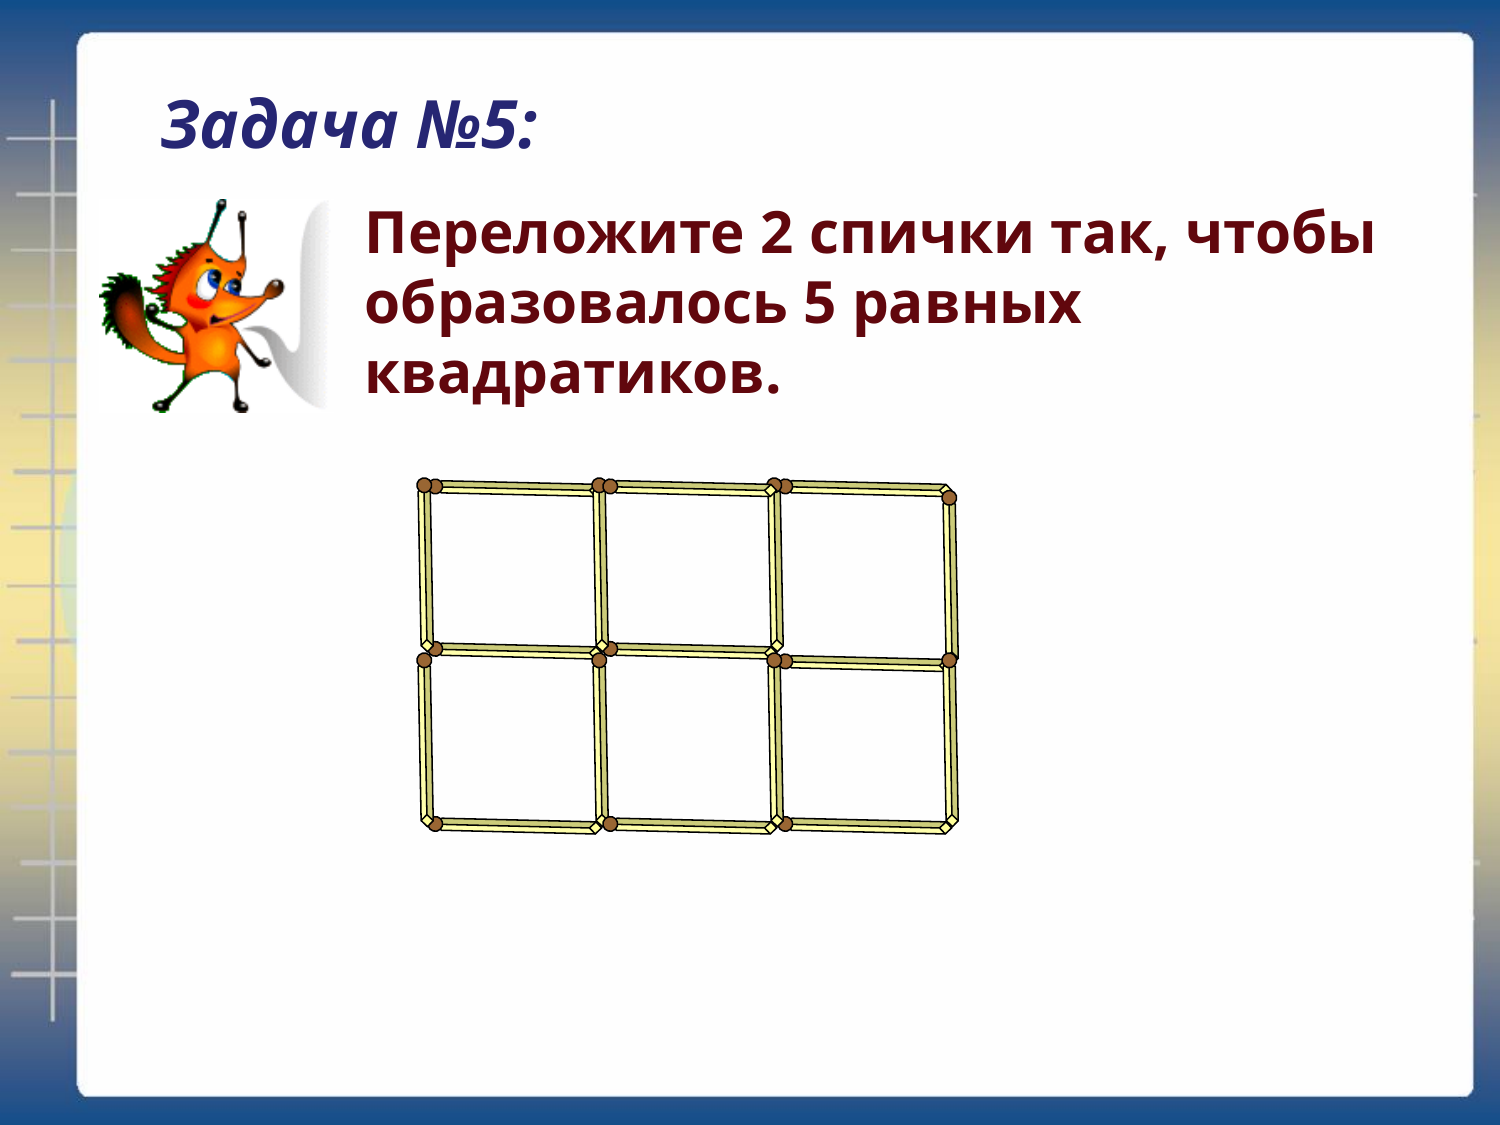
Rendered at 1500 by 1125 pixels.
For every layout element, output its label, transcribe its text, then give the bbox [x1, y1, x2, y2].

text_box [450, 763, 576, 889]
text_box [625, 588, 752, 714]
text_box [625, 763, 752, 889]
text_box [800, 600, 927, 726]
picture [0, 0, 1500, 1125]
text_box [625, 425, 752, 552]
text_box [800, 763, 927, 889]
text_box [538, 675, 664, 801]
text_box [888, 513, 1014, 639]
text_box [363, 500, 489, 627]
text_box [450, 588, 576, 714]
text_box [713, 675, 839, 801]
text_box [538, 500, 664, 627]
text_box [450, 425, 576, 552]
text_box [363, 675, 489, 801]
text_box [713, 500, 839, 627]
text_box Задача №5: [145, 74, 553, 170]
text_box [888, 675, 1014, 801]
text_box Переложите 2 спички так, чтобы образовалось 5 равных квадратиков. [349, 187, 1413, 413]
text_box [800, 425, 927, 552]
